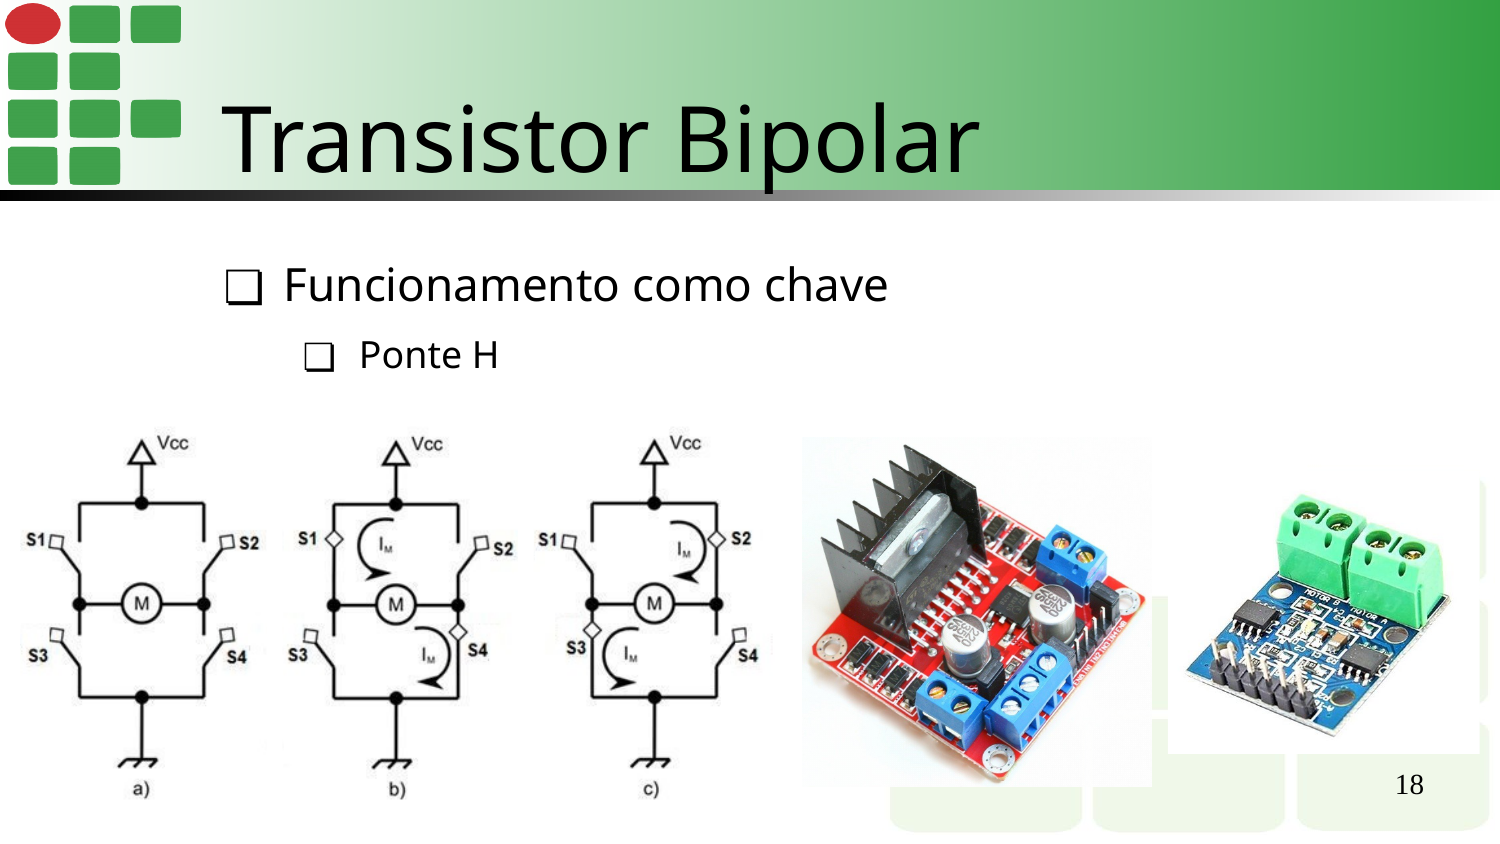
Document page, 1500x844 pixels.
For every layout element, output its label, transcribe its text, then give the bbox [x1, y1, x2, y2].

text_box Transistor Bipolar [206, 26, 1468, 207]
text_box Funcionamento como chave [193, 248, 1469, 323]
picture [533, 405, 788, 819]
picture [282, 405, 518, 819]
text_box Ponte H [193, 323, 1469, 382]
slide_number ‹#› [1338, 768, 1425, 827]
picture [5, 3, 181, 185]
picture [20, 405, 267, 819]
picture [802, 437, 1495, 835]
